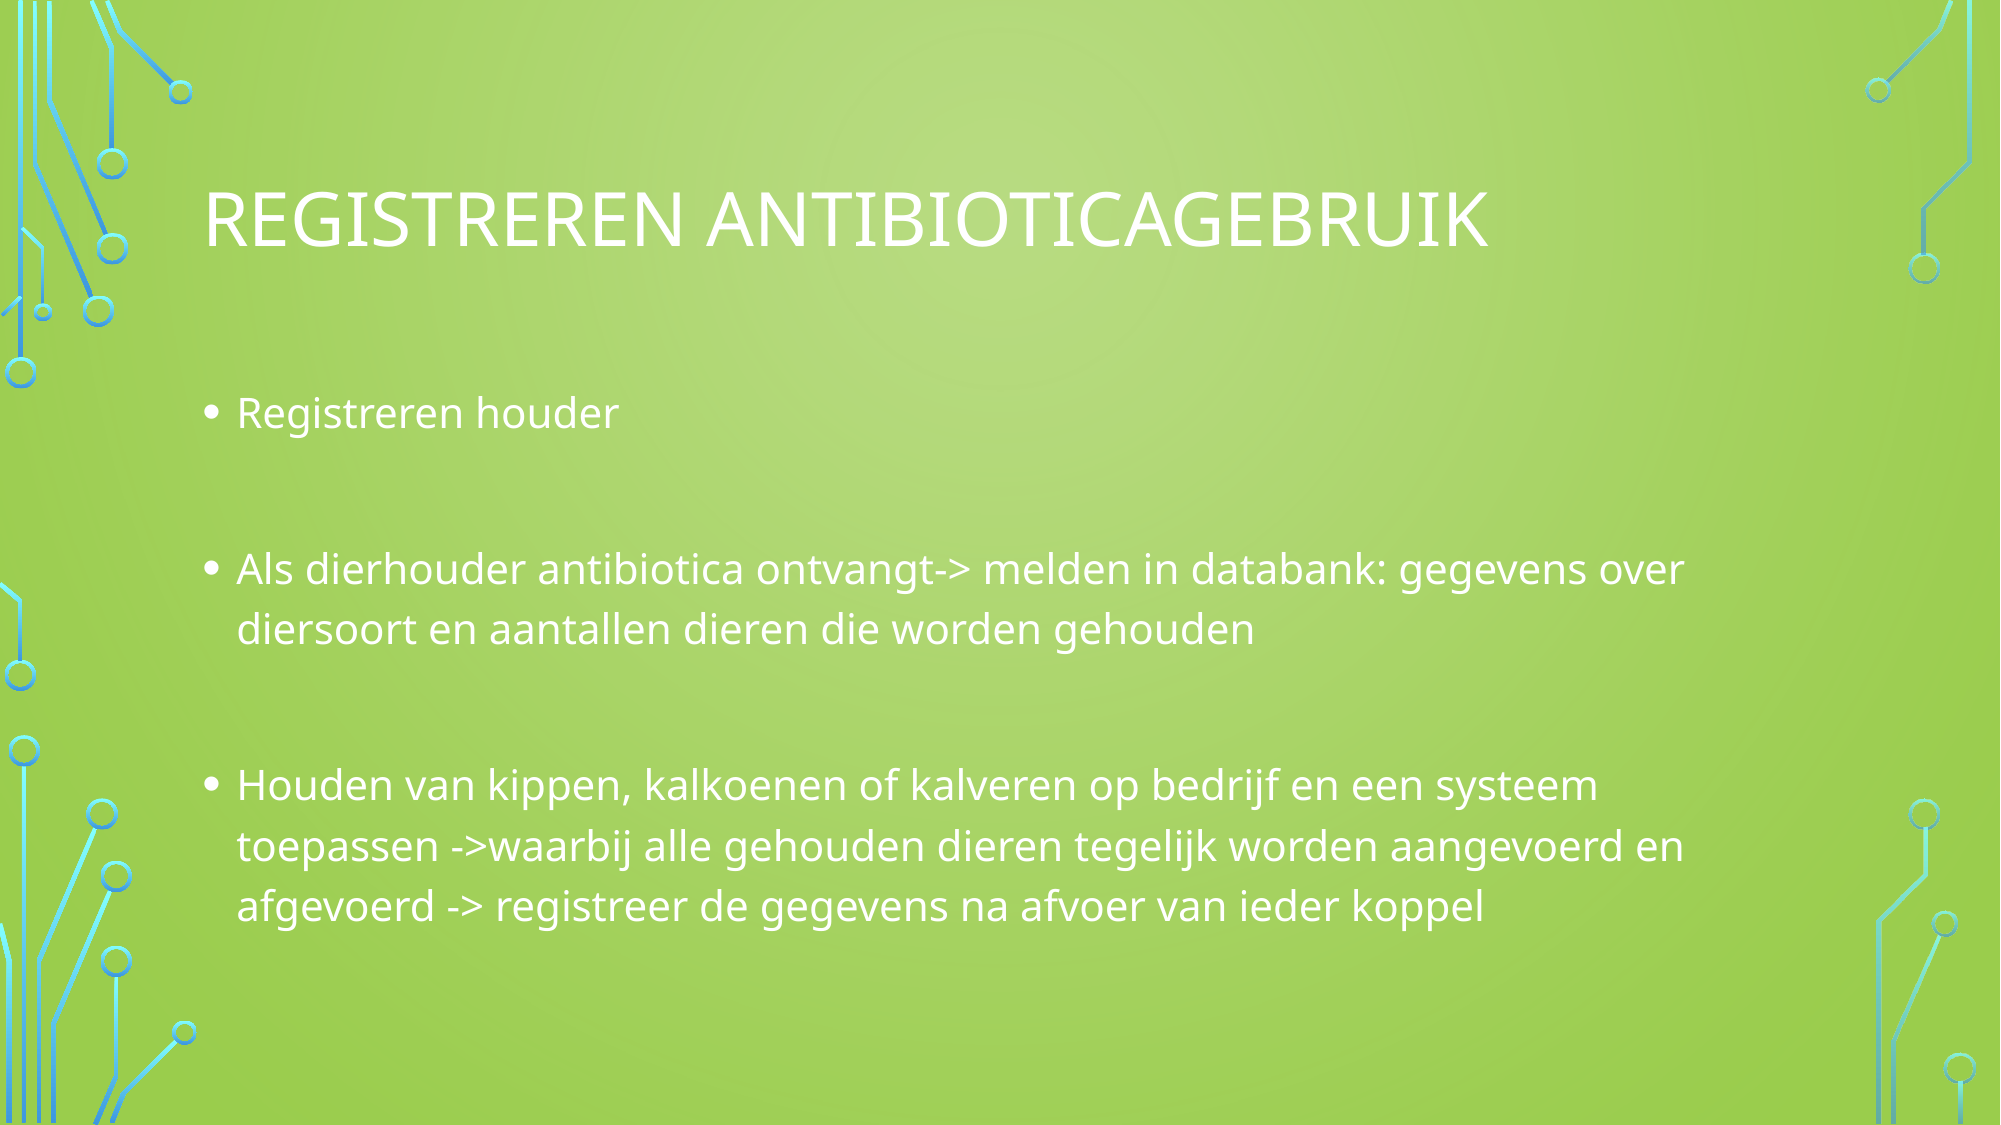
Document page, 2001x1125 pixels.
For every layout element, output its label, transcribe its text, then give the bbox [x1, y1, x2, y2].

title Registreren antibioticagebruik [187, 101, 1813, 344]
list Registreren houder Als dierhouder antibiotica ontvangt-> melden in databank: gegevens over diersoort en aantallen dieren die worden gehouden Houden van kippen, kalkoenen of kalveren op bedrijf en een systeem toepassen ->waarbij alle gehouden dieren tegelijk worden aangevoerd en afgevoerd -> registreer de gegevens na afvoer van ieder koppel [187, 369, 1813, 950]
